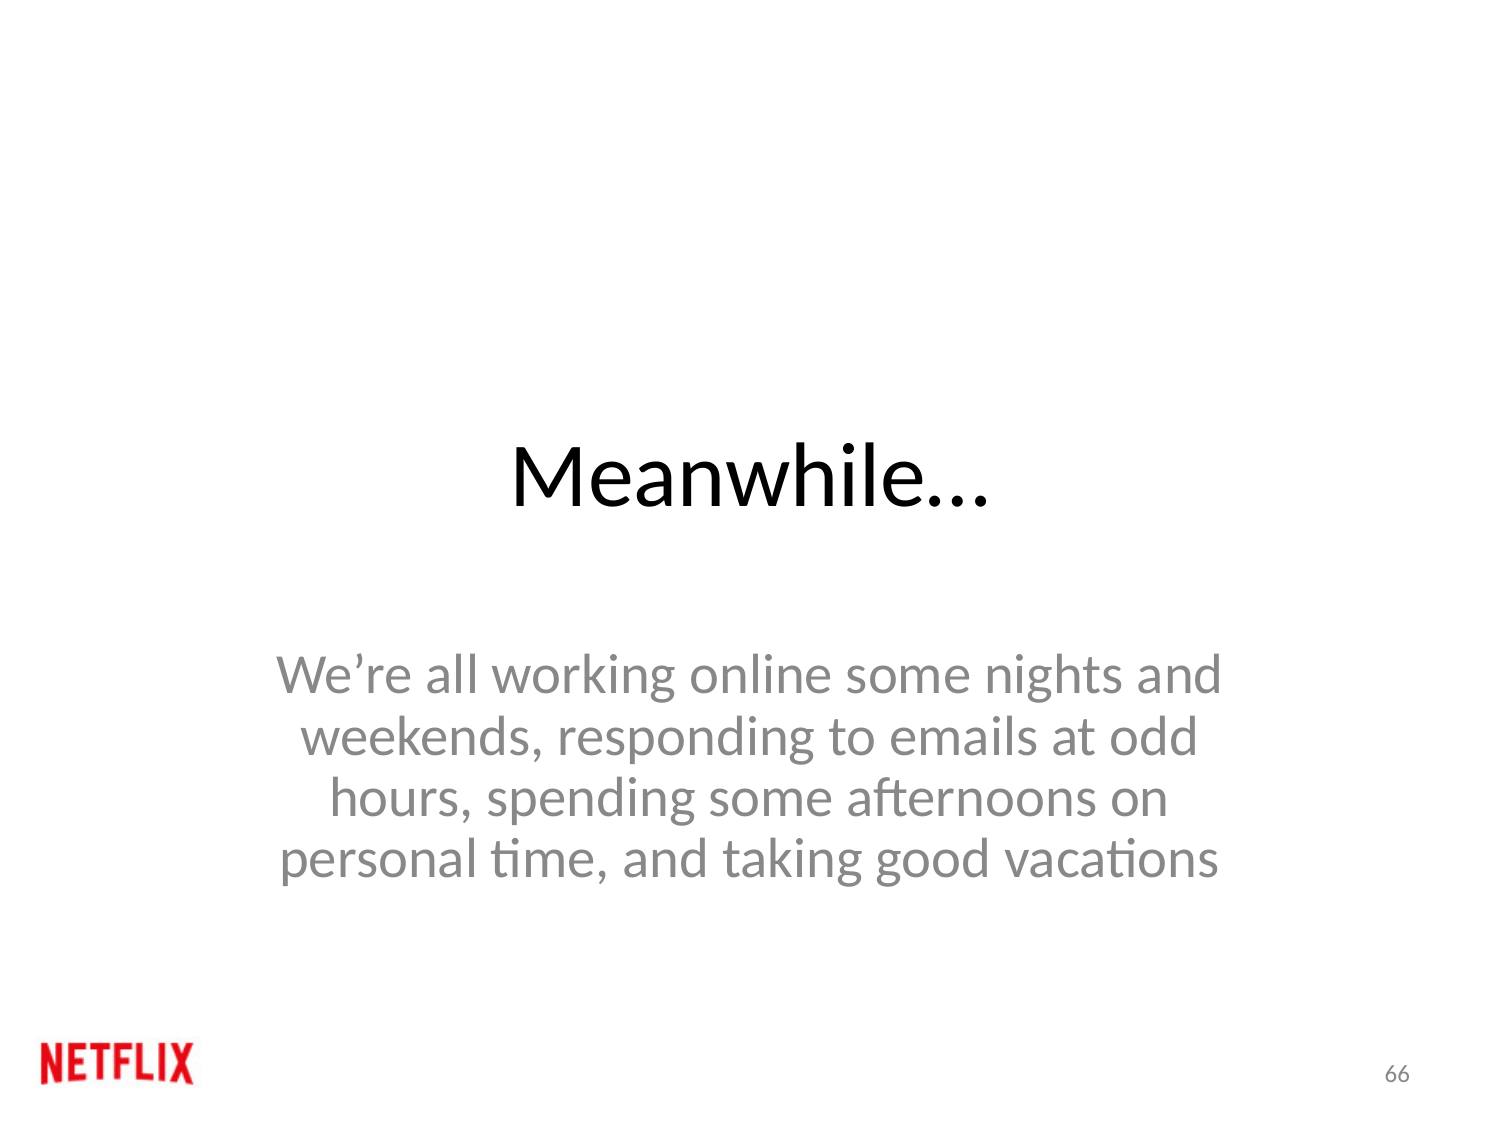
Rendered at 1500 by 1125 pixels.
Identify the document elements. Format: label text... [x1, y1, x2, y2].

subtitle We’re all working online some nights and weekends, responding to emails at odd hours, spending some afternoons on personal time, and taking good vacations [225, 637, 1275, 925]
picture [24, 1024, 211, 1104]
title Meanwhile… [112, 349, 1388, 591]
slide_number ‹#› [1074, 1042, 1425, 1103]
